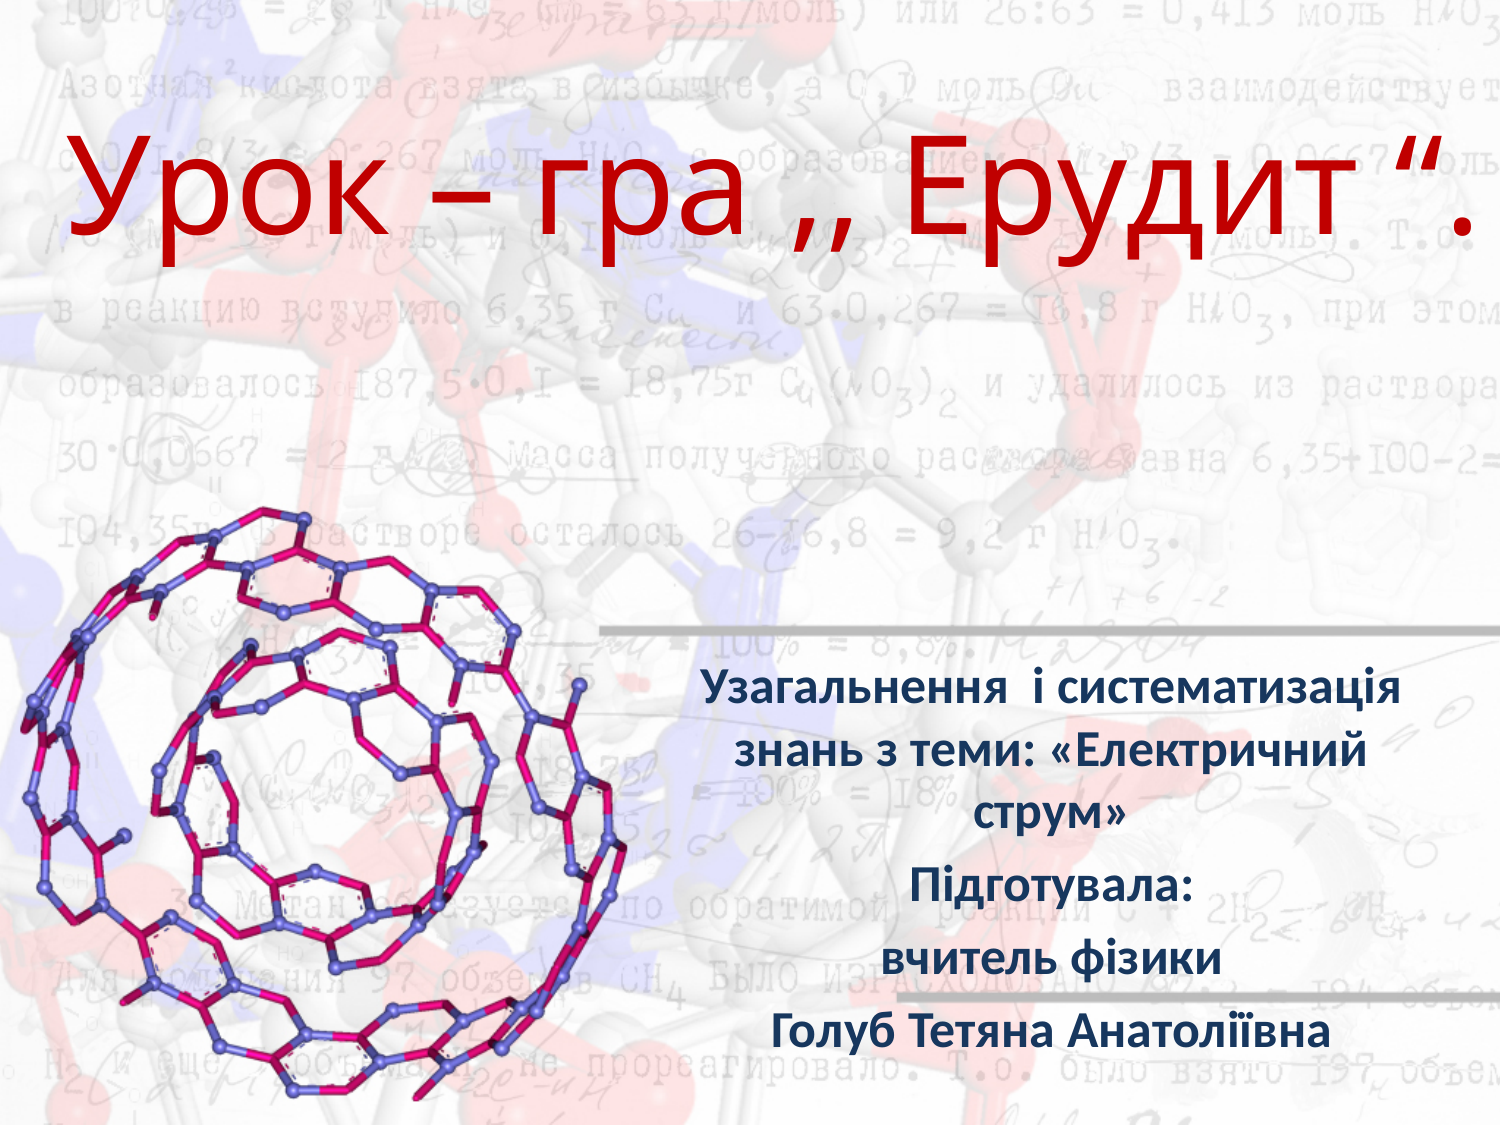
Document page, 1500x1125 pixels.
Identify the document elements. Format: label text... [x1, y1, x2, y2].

title Урок – гра ,, Ерудит “. [46, 58, 1500, 300]
subtitle Узагальнення і систематизація знань з теми: «Електричний струм» Підготувала: вчитель фізики Голуб Тетяна Анатоліївна [656, 644, 1449, 1067]
picture [0, 0, 1500, 1125]
